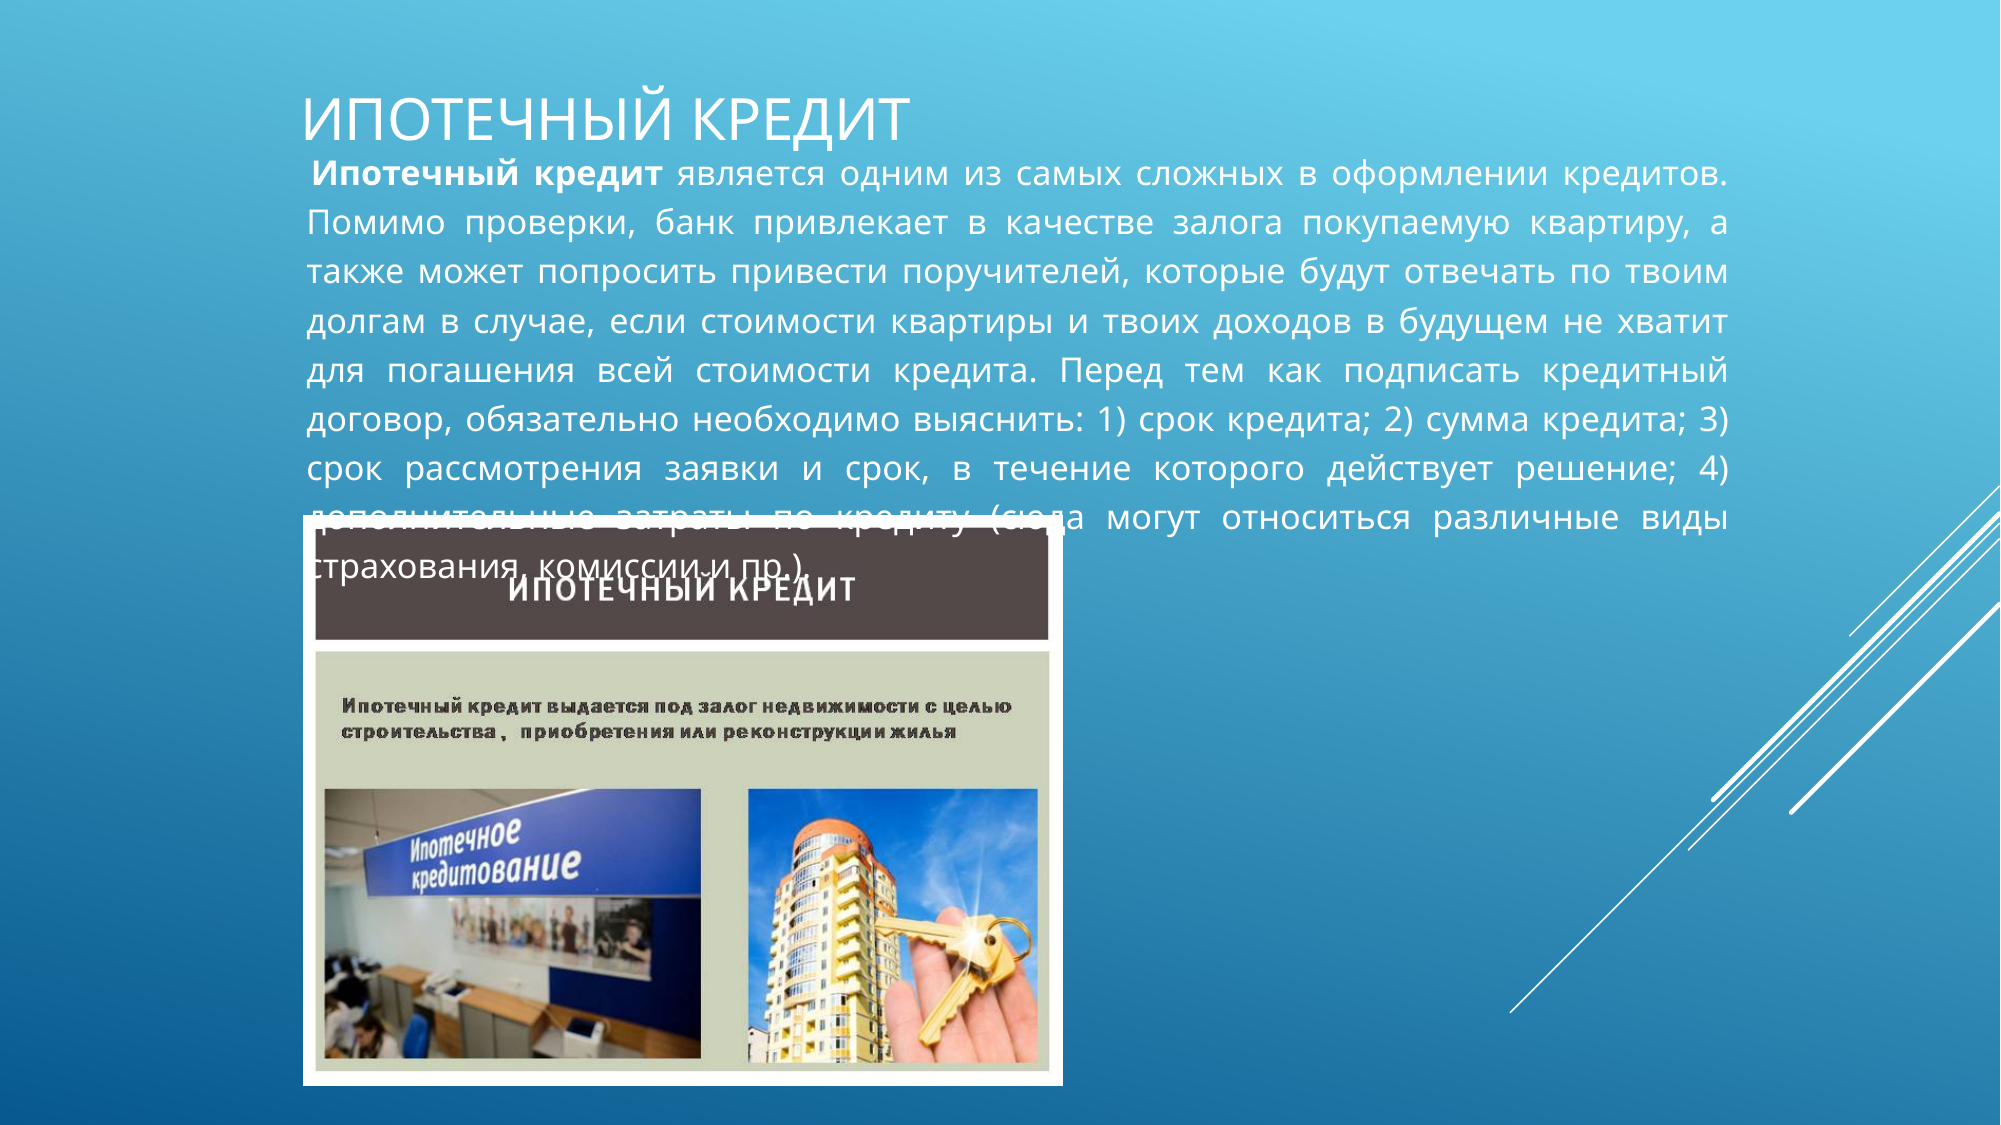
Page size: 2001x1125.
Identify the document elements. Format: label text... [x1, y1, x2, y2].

list Ипотечный кредит является одним из самых сложных в оформлении кредитов. Помимо проверки, банк привлекает в качестве залога покупаемую квартиру, а также может попросить привести поручителей, которые будут отвечать по твоим долгам в случае, если стоимости квартиры и твоих доходов в будущем не хватит для погашения всей стоимости кредита. Перед тем как подписать кредитный договор, обязательно необходимо выяснить: 1) срок кредита; 2) сумма кредита; 3) срок рассмотрения заявки и срок, в течение которого действует решение; 4) дополнительные затраты по кредиту (сюда могут относиться различные виды страхования, комиссии и пр.). [244, 136, 1745, 594]
title Ипотечный кредит [285, 23, 1704, 136]
picture [302, 515, 1063, 1086]
